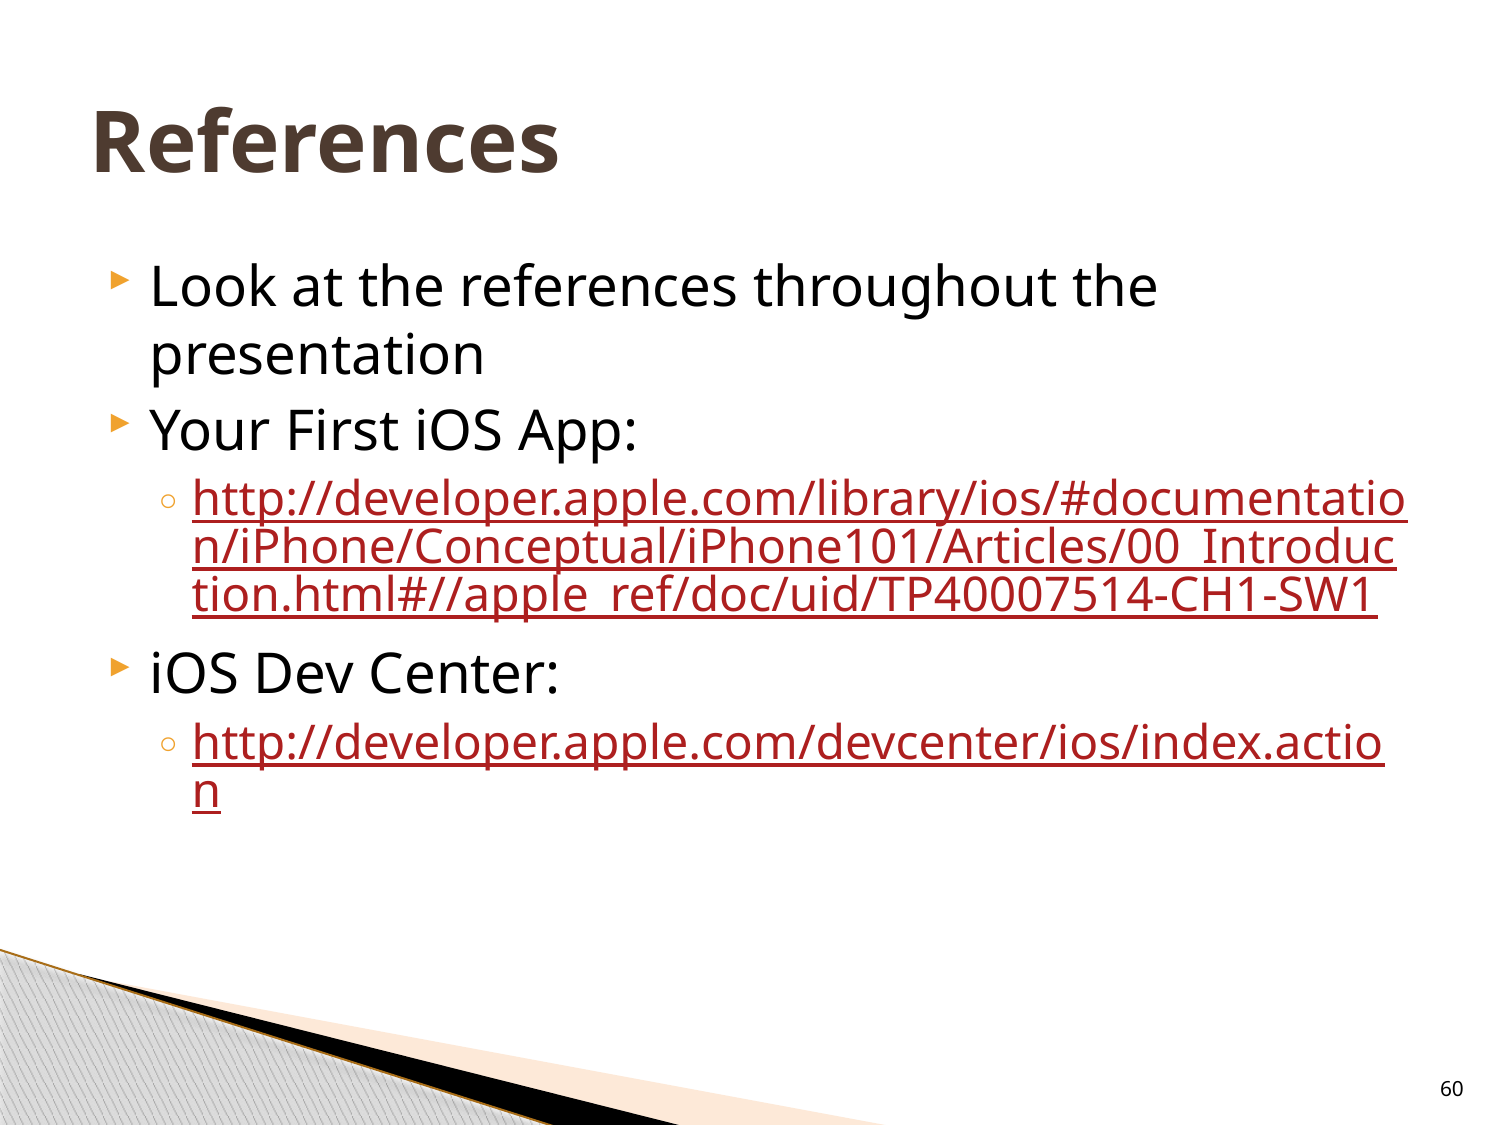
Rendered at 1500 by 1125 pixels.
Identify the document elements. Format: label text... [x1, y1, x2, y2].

slide_number 60 [1418, 1051, 1479, 1112]
title References [75, 45, 1425, 233]
list Look at the references throughout the presentation Your First iOS App: http://developer.apple.com/library/ios/#documentation/iPhone/Conceptual/iPhone101/Articles/00_Introduction.html#//apple_ref/doc/uid/TP40007514-CH1-SW1 iOS Dev Center: http://developer.apple.com/devcenter/ios/index.action [75, 243, 1425, 986]
